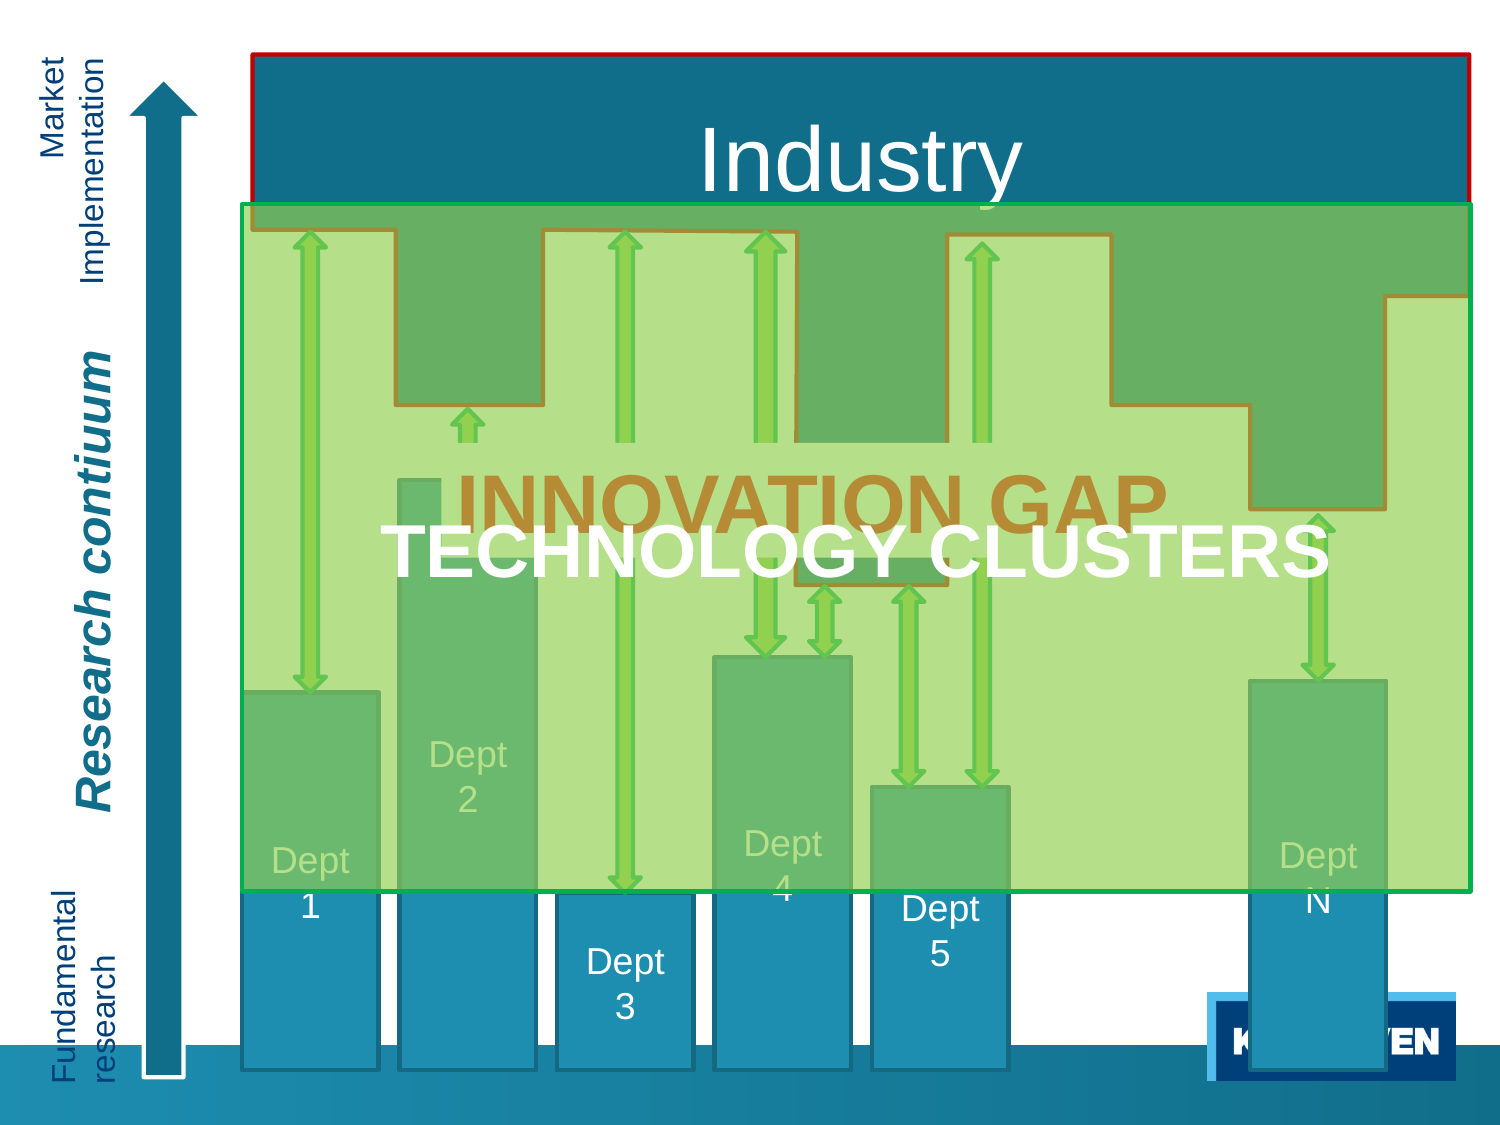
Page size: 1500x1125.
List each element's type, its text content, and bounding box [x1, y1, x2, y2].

text_box Dept 2 [397, 894, 538, 1072]
text_box TECHNOLOGY CLUSTERS [240, 202, 1473, 894]
text_box Industry [250, 52, 1472, 202]
text_box Dept 3 [555, 894, 696, 1072]
text_box Dept 4 [712, 894, 853, 1072]
text_box Dept 1 [240, 894, 381, 1072]
text_box Dept 5 [870, 894, 1011, 1072]
picture [1207, 992, 1456, 1081]
text_box Dept N [1248, 894, 1388, 1072]
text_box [22, 42, 204, 1100]
